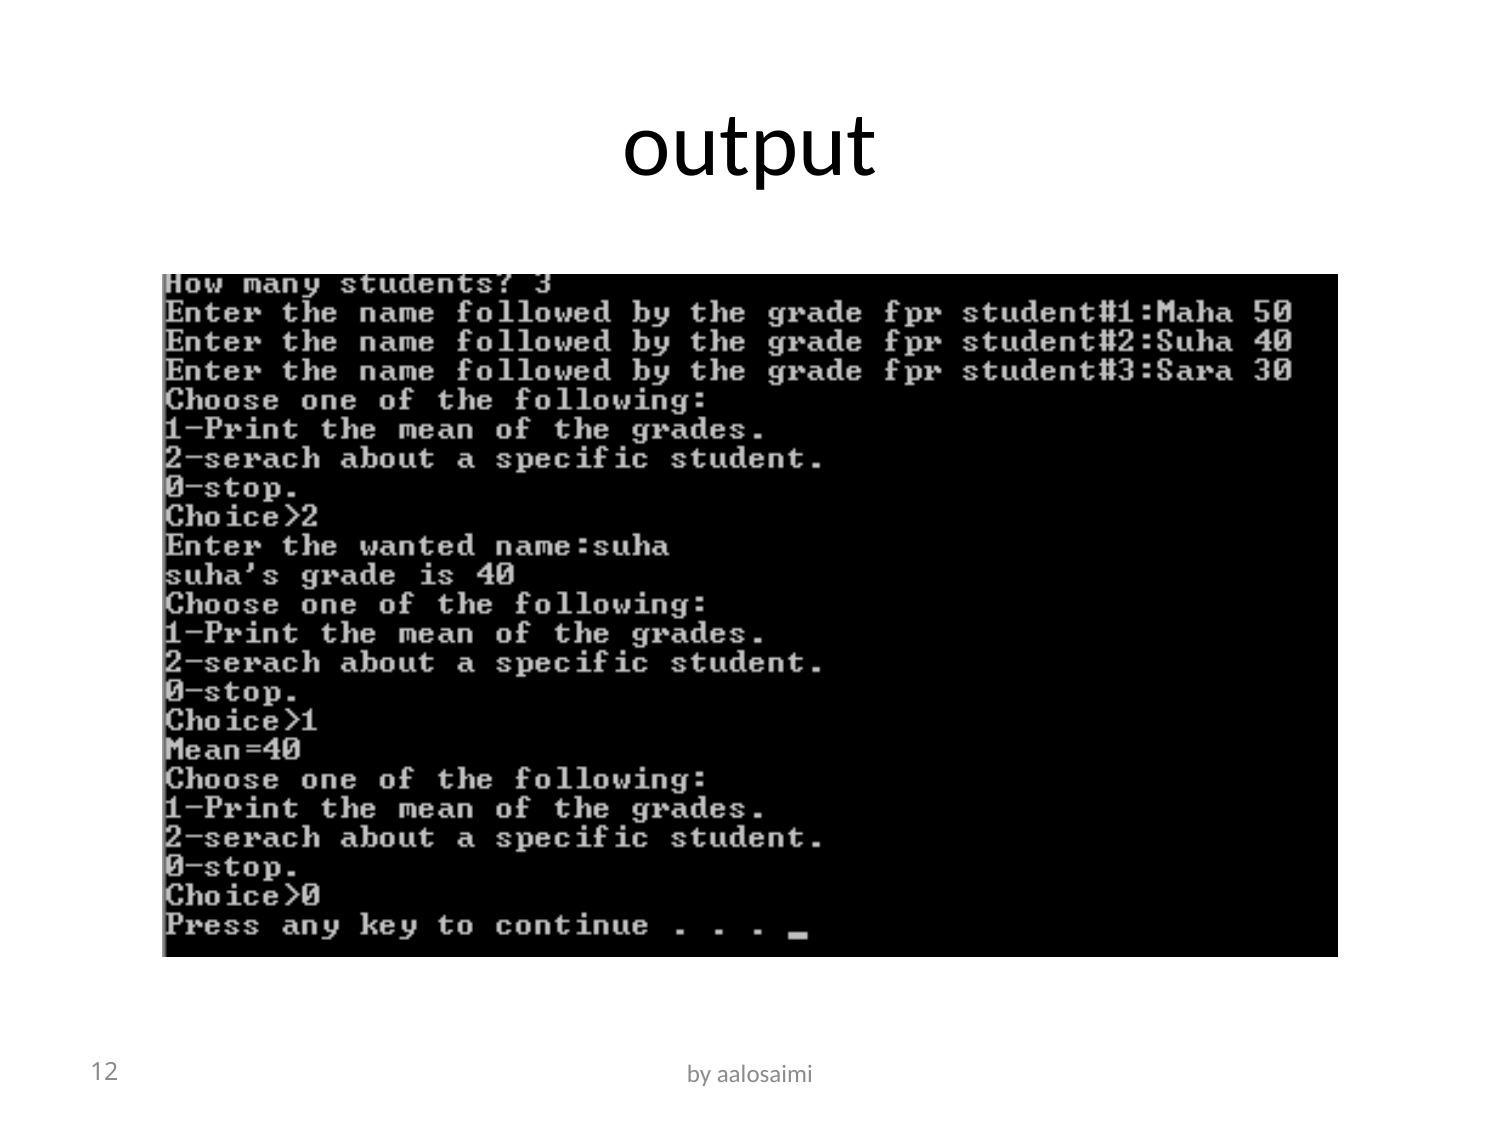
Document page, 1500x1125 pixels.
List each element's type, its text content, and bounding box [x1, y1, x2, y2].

title output [75, 45, 1425, 233]
footer by aalosaimi [512, 1042, 988, 1103]
picture [162, 274, 1338, 958]
slide_number 12 [75, 1042, 425, 1103]
